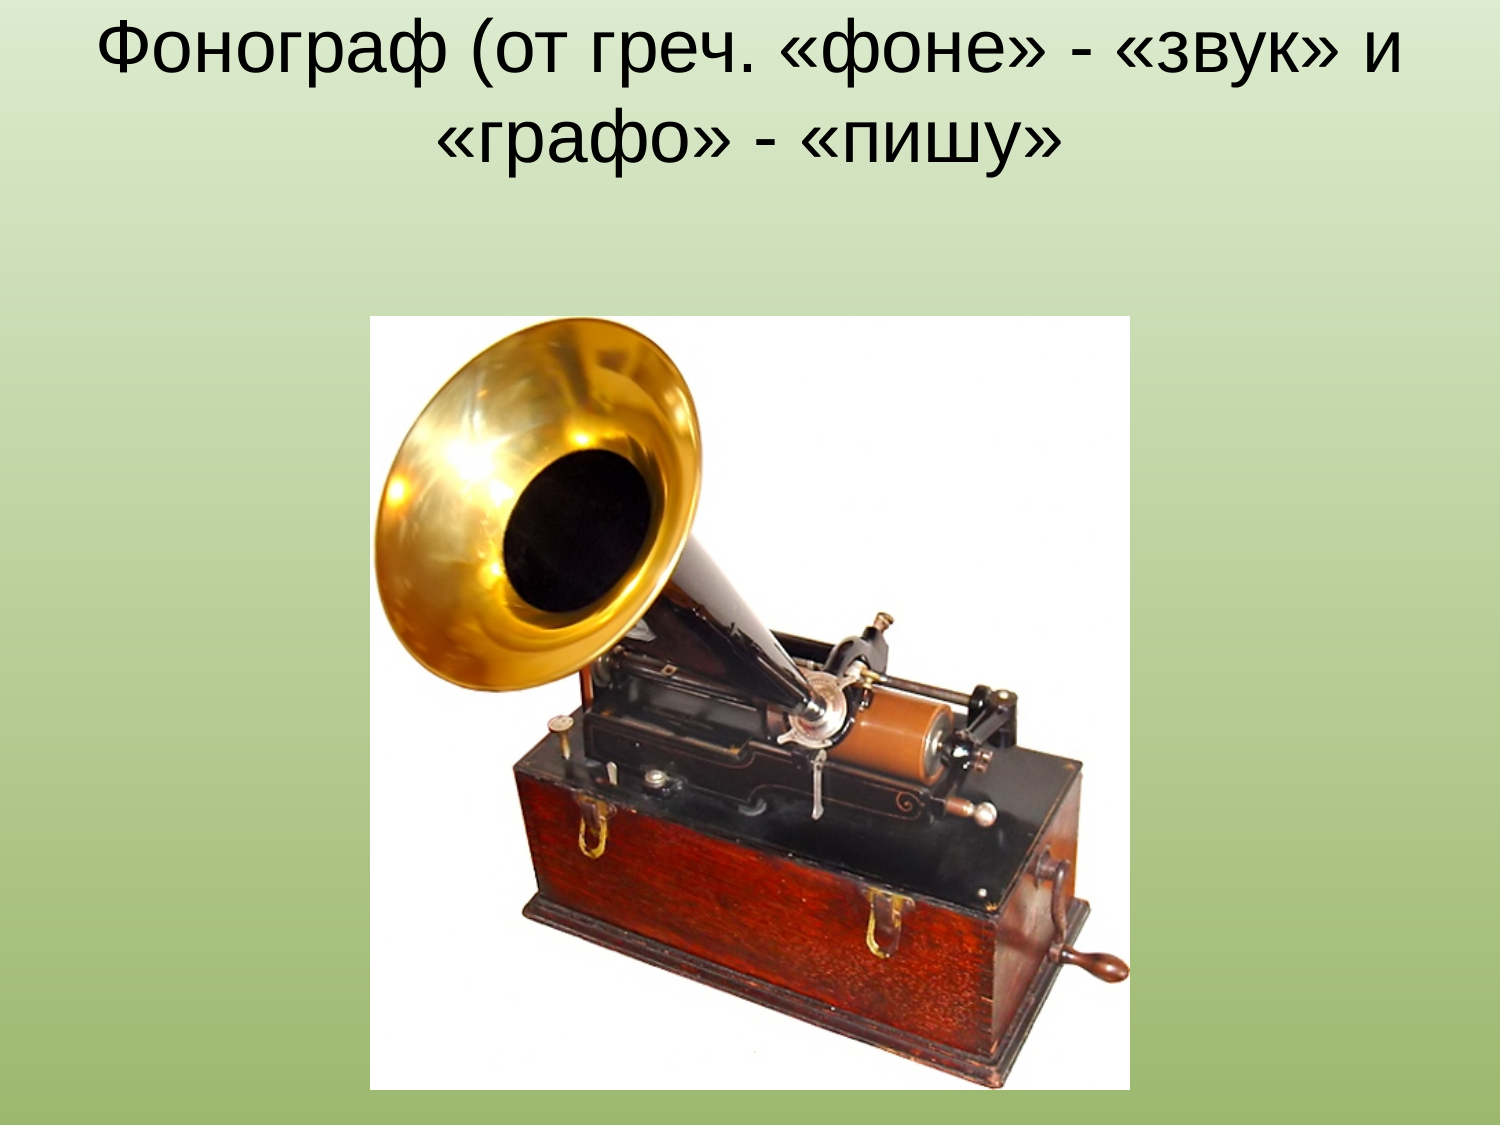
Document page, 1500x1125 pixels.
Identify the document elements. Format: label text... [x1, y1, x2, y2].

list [370, 316, 1130, 1091]
title Фонограф (от греч. «фоне» - «звук» и «графо» - «пишу» [75, 46, 1425, 258]
